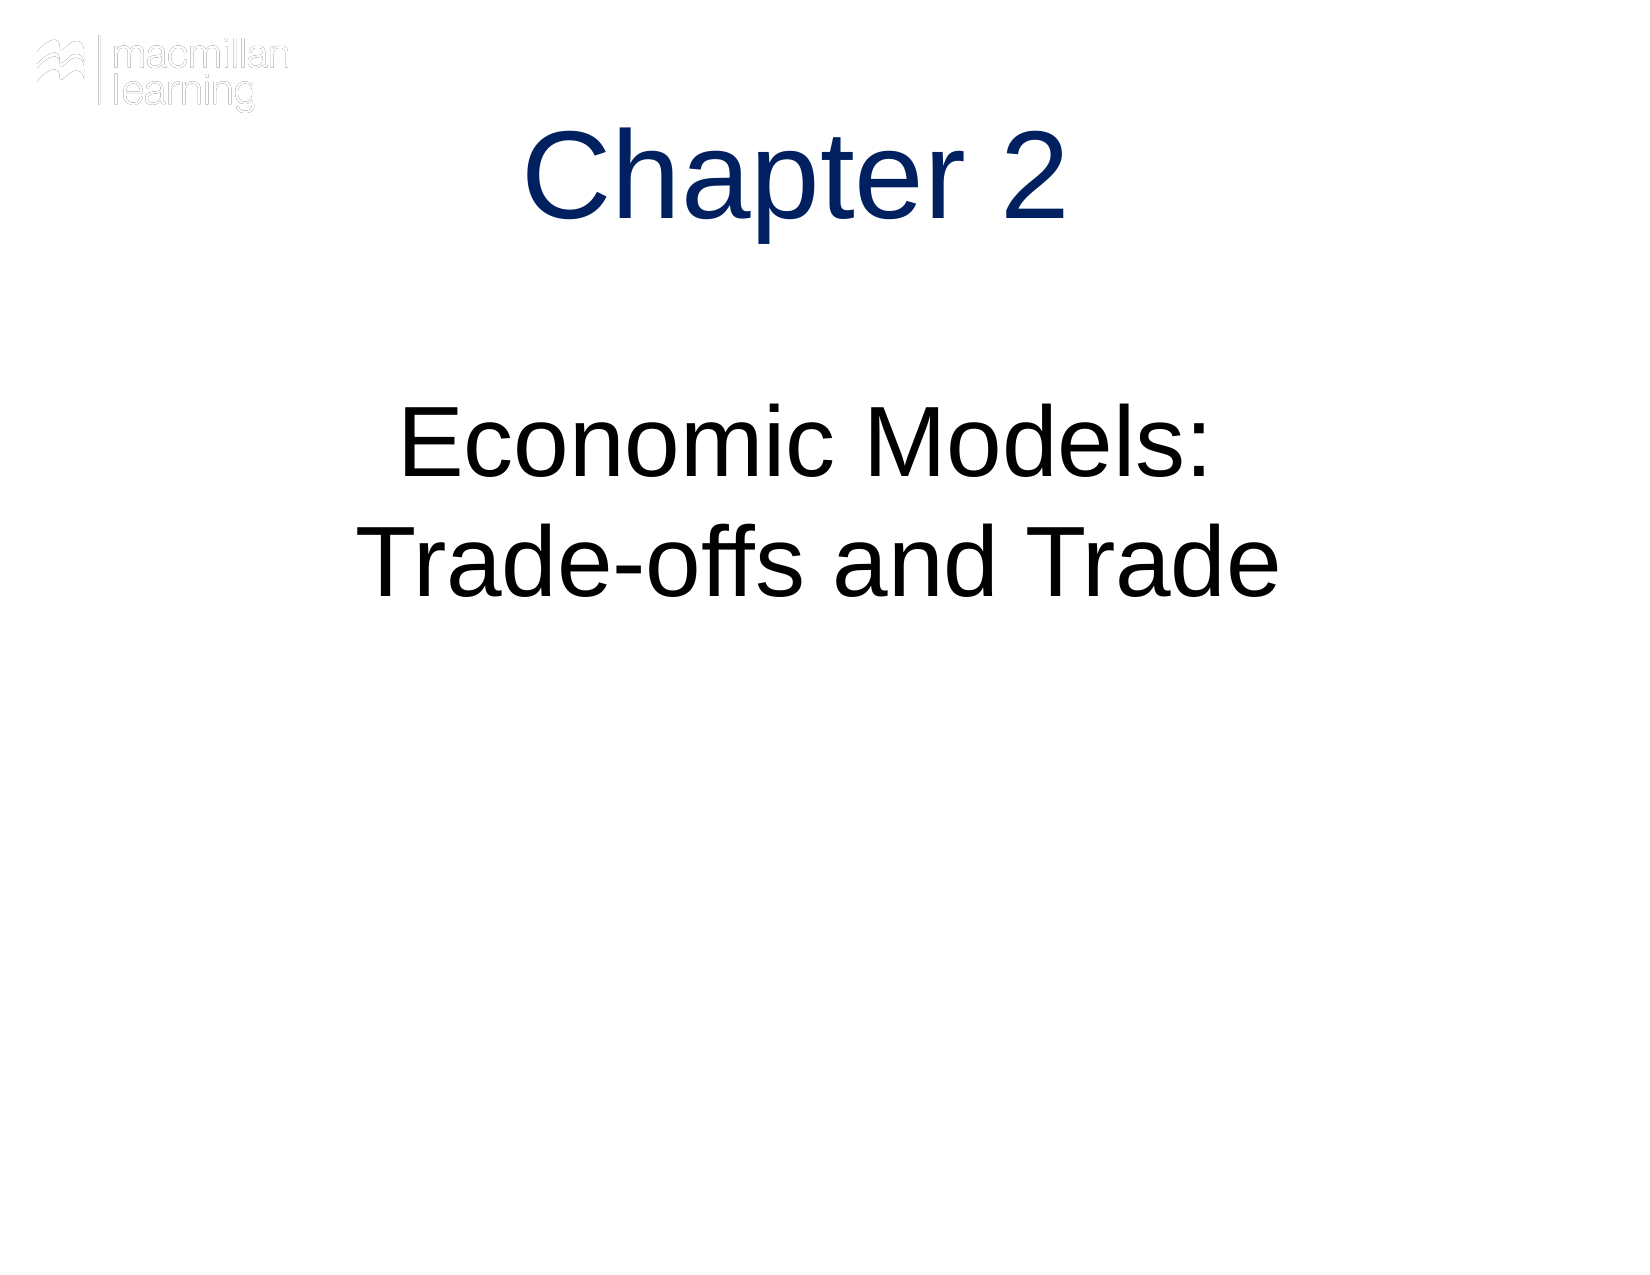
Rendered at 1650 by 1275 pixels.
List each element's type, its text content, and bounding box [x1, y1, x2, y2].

picture [37, 35, 288, 113]
title Chapter 2 [107, 62, 1486, 276]
text_box Economic Models: Trade-offs and Trade [263, 369, 1375, 624]
